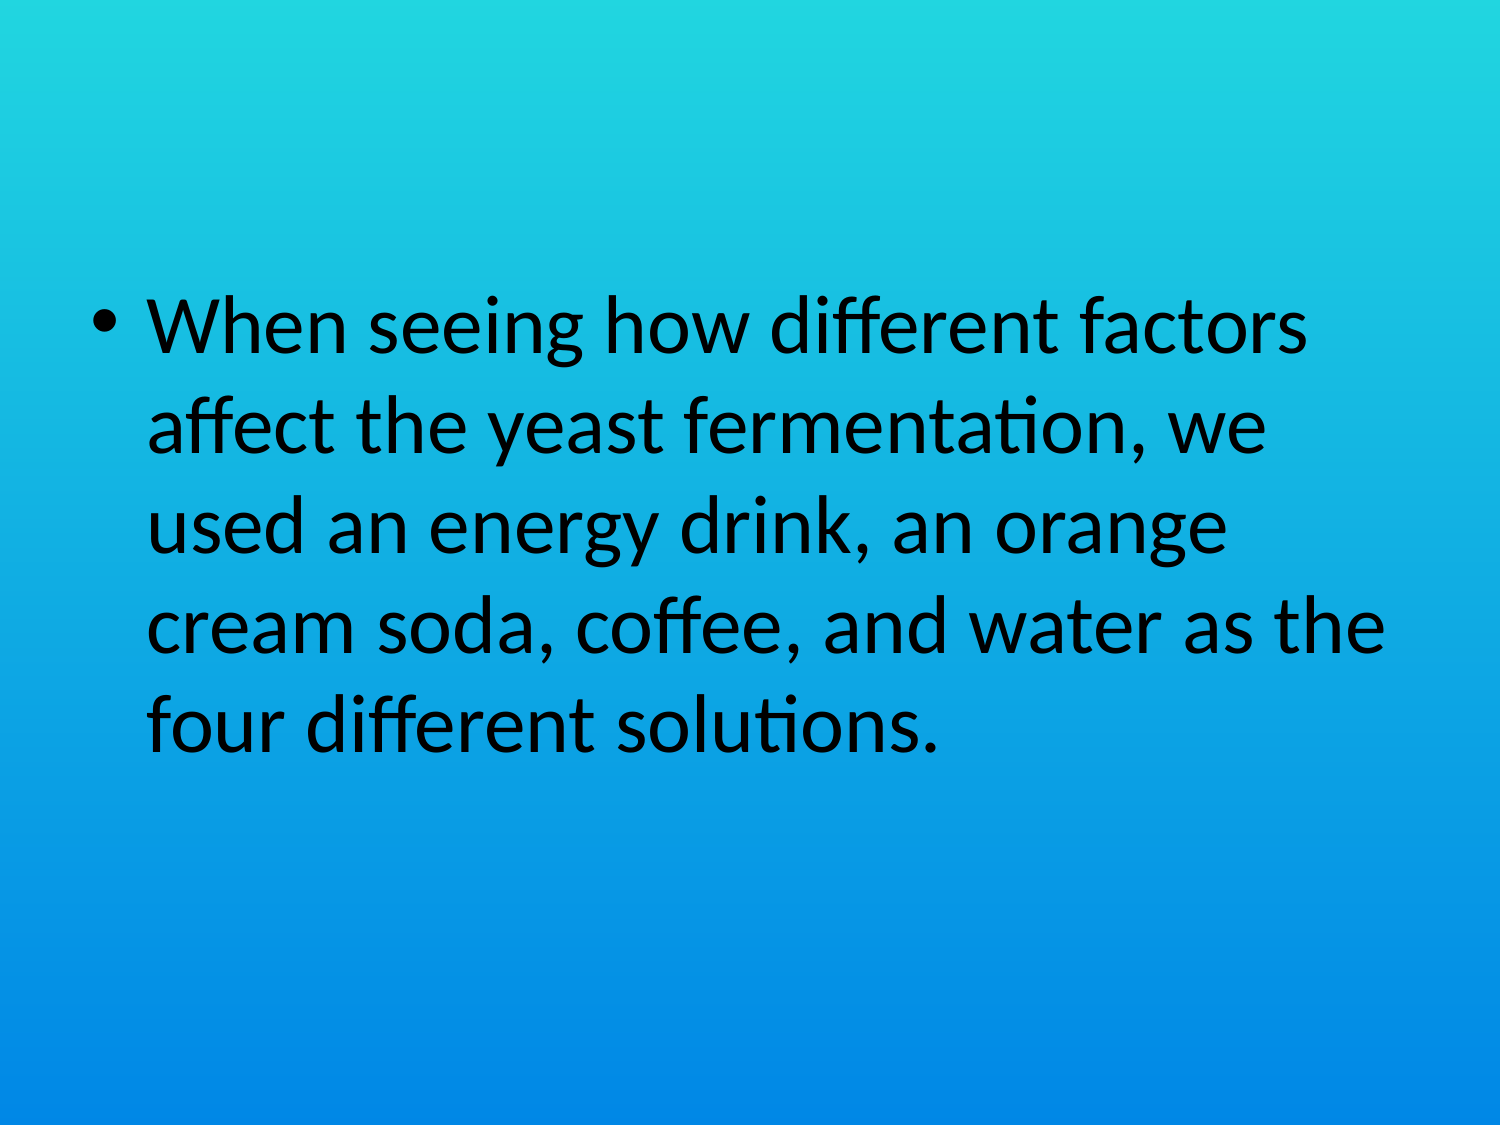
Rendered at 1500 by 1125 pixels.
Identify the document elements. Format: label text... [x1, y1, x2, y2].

list When seeing how different factors affect the yeast fermentation, we used an energy drink, an orange cream soda, coffee, and water as the four different solutions. [75, 262, 1425, 1005]
